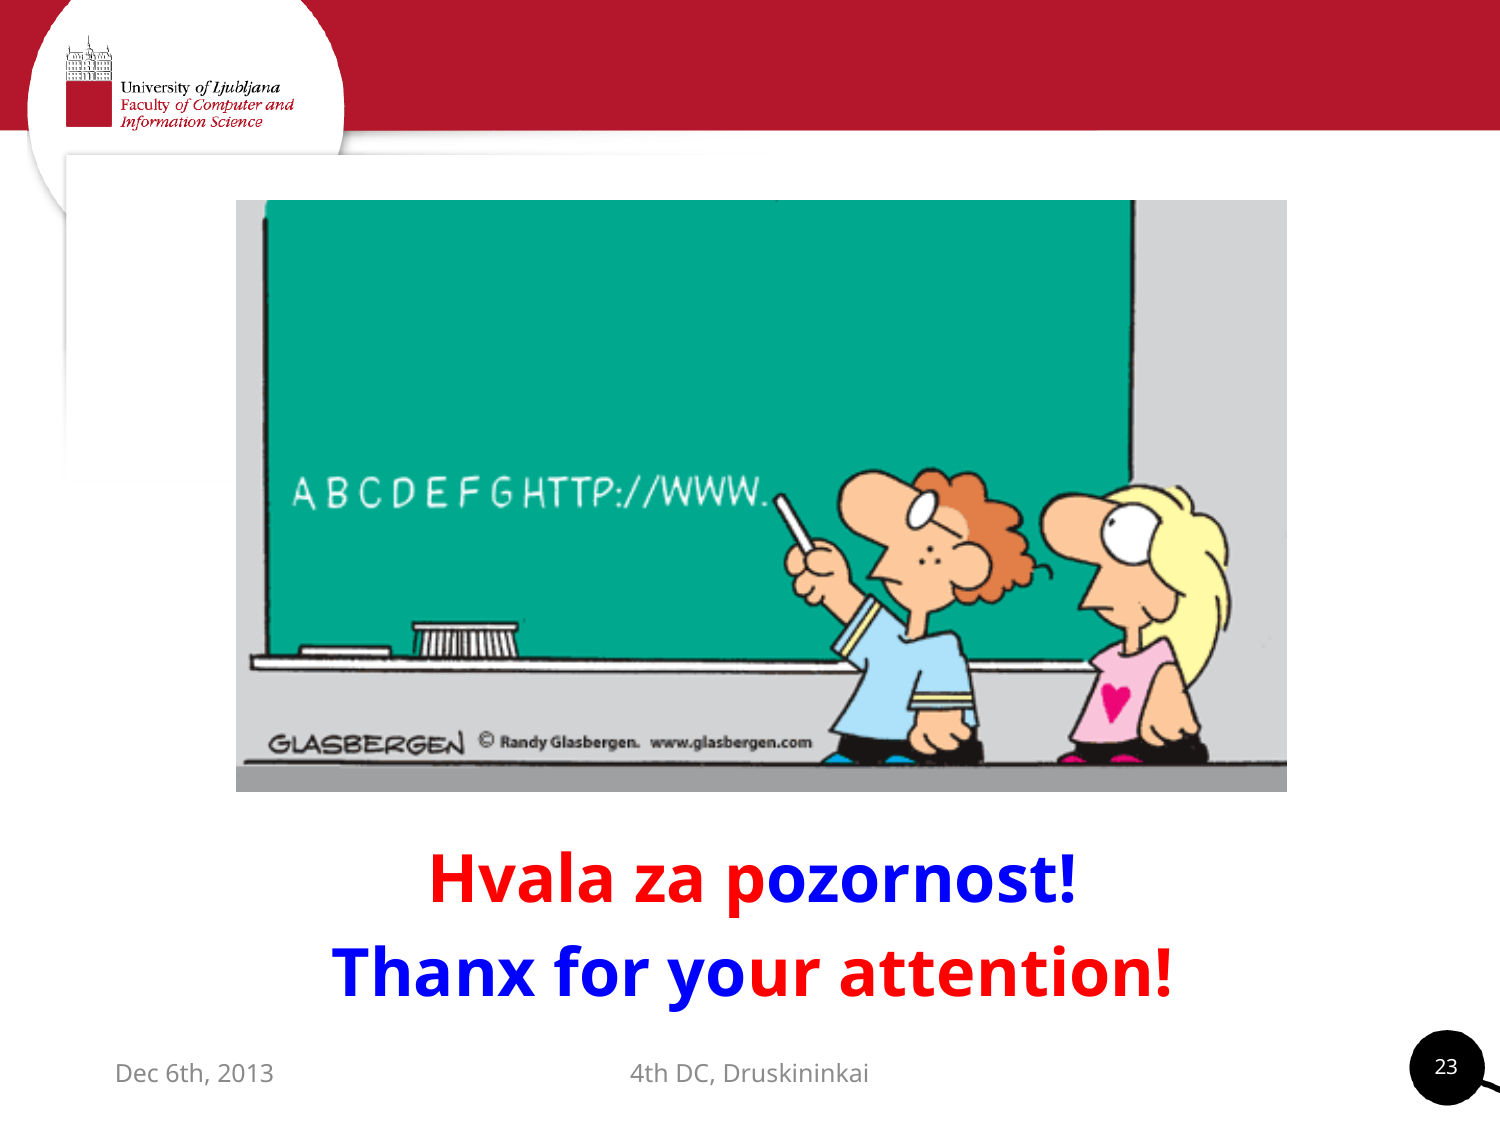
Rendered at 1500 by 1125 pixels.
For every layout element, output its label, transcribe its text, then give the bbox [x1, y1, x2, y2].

footer 4th DC, Druskininkai [512, 1042, 988, 1103]
slide_number 23 [1404, 1034, 1488, 1101]
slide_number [99, 1042, 450, 1103]
picture [0, 0, 1500, 1125]
list Hvala za pozornost! Thanx for your attention! [99, 311, 1405, 1016]
